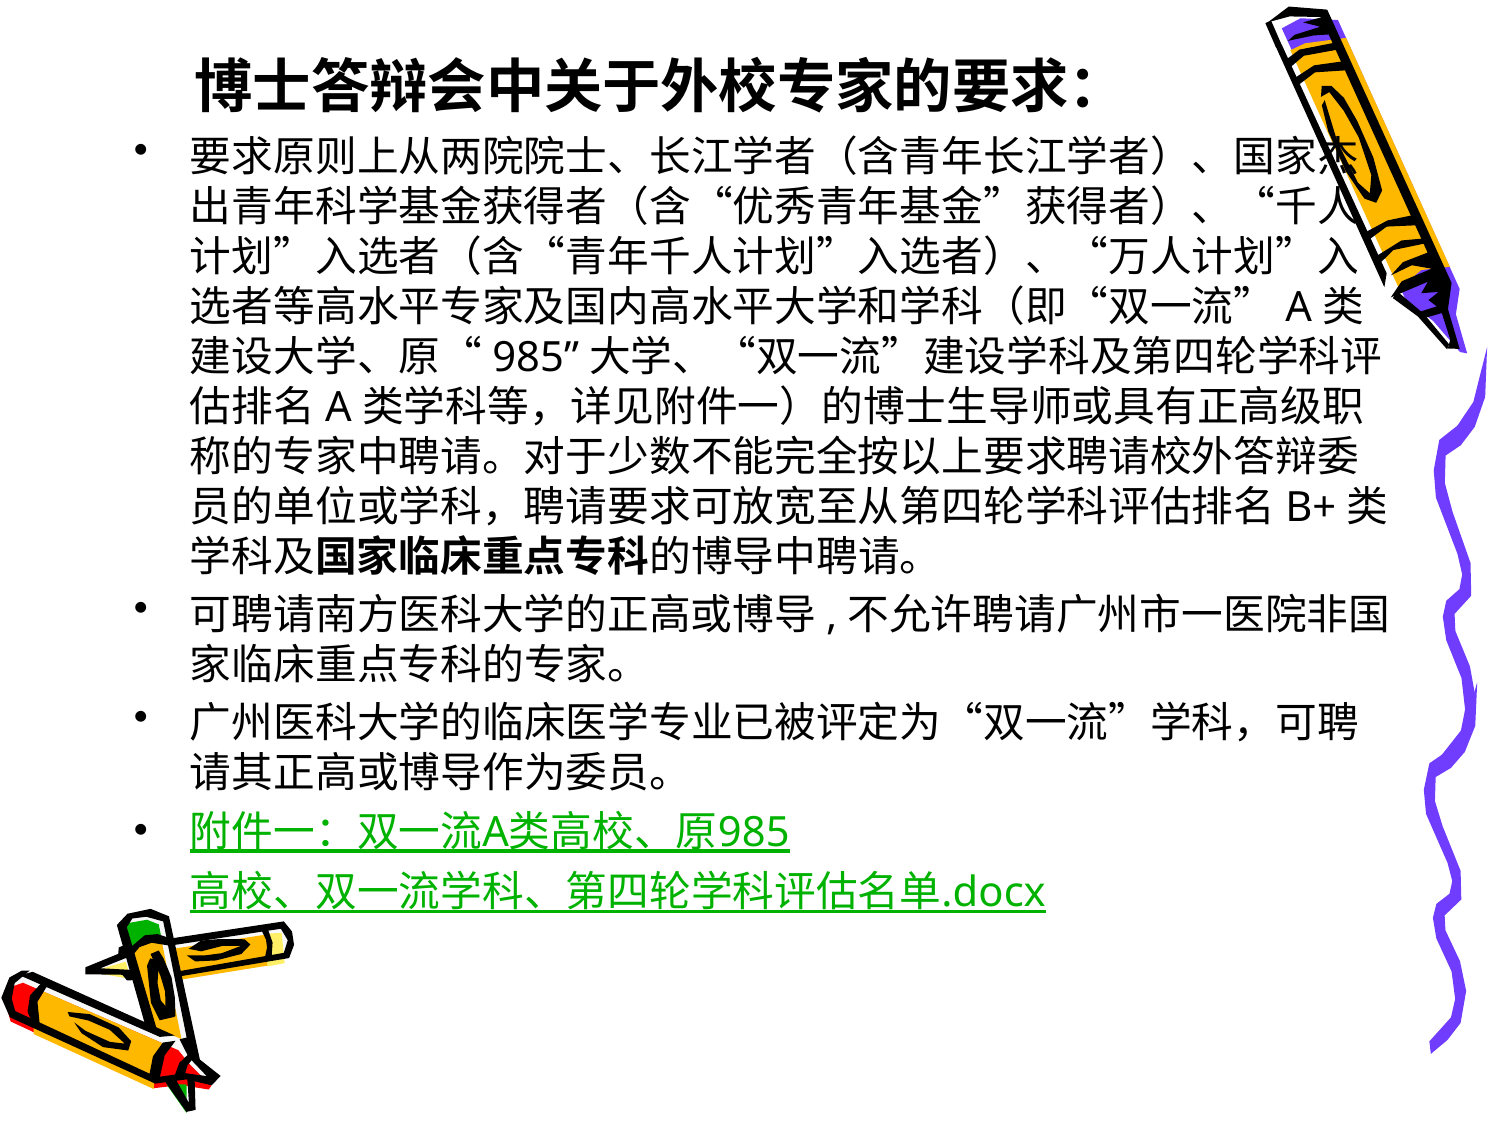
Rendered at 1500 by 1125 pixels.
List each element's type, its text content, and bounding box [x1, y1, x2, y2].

list 博士答辩会中关于外校专家的要求： 要求原则上从两院院士、长江学者（含青年长江学者）、国家杰出青年科学基金获得者（含“优秀青年基金”获得者）、“千人计划”入选者（含“青年千人计划”入选者）、“万人计划”入选者等高水平专家及国内高水平大学和学科（即“双一流”A类建设大学、原“985”大学、“双一流”建设学科及第四轮学科评估排名A类学科等，详见附件一）的博士生导师或具有正高级职称的专家中聘请。对于少数不能完全按以上要求聘请校外答辩委员的单位或学科，聘请要求可放宽至从第四轮学科评估排名B+类学科及国家临床重点专科的博导中聘请。 可聘请南方医科大学的正高或博导,不允许聘请广州市一医院非国家临床重点专科的专家。 广州医科大学的临床医学专业已被评定为“双一流”学科，可聘请其正高或博导作为委员。 附件一：双一流A类高校、原985高校、双一流学科、第四轮学科评估名单.docx [118, 33, 1410, 984]
